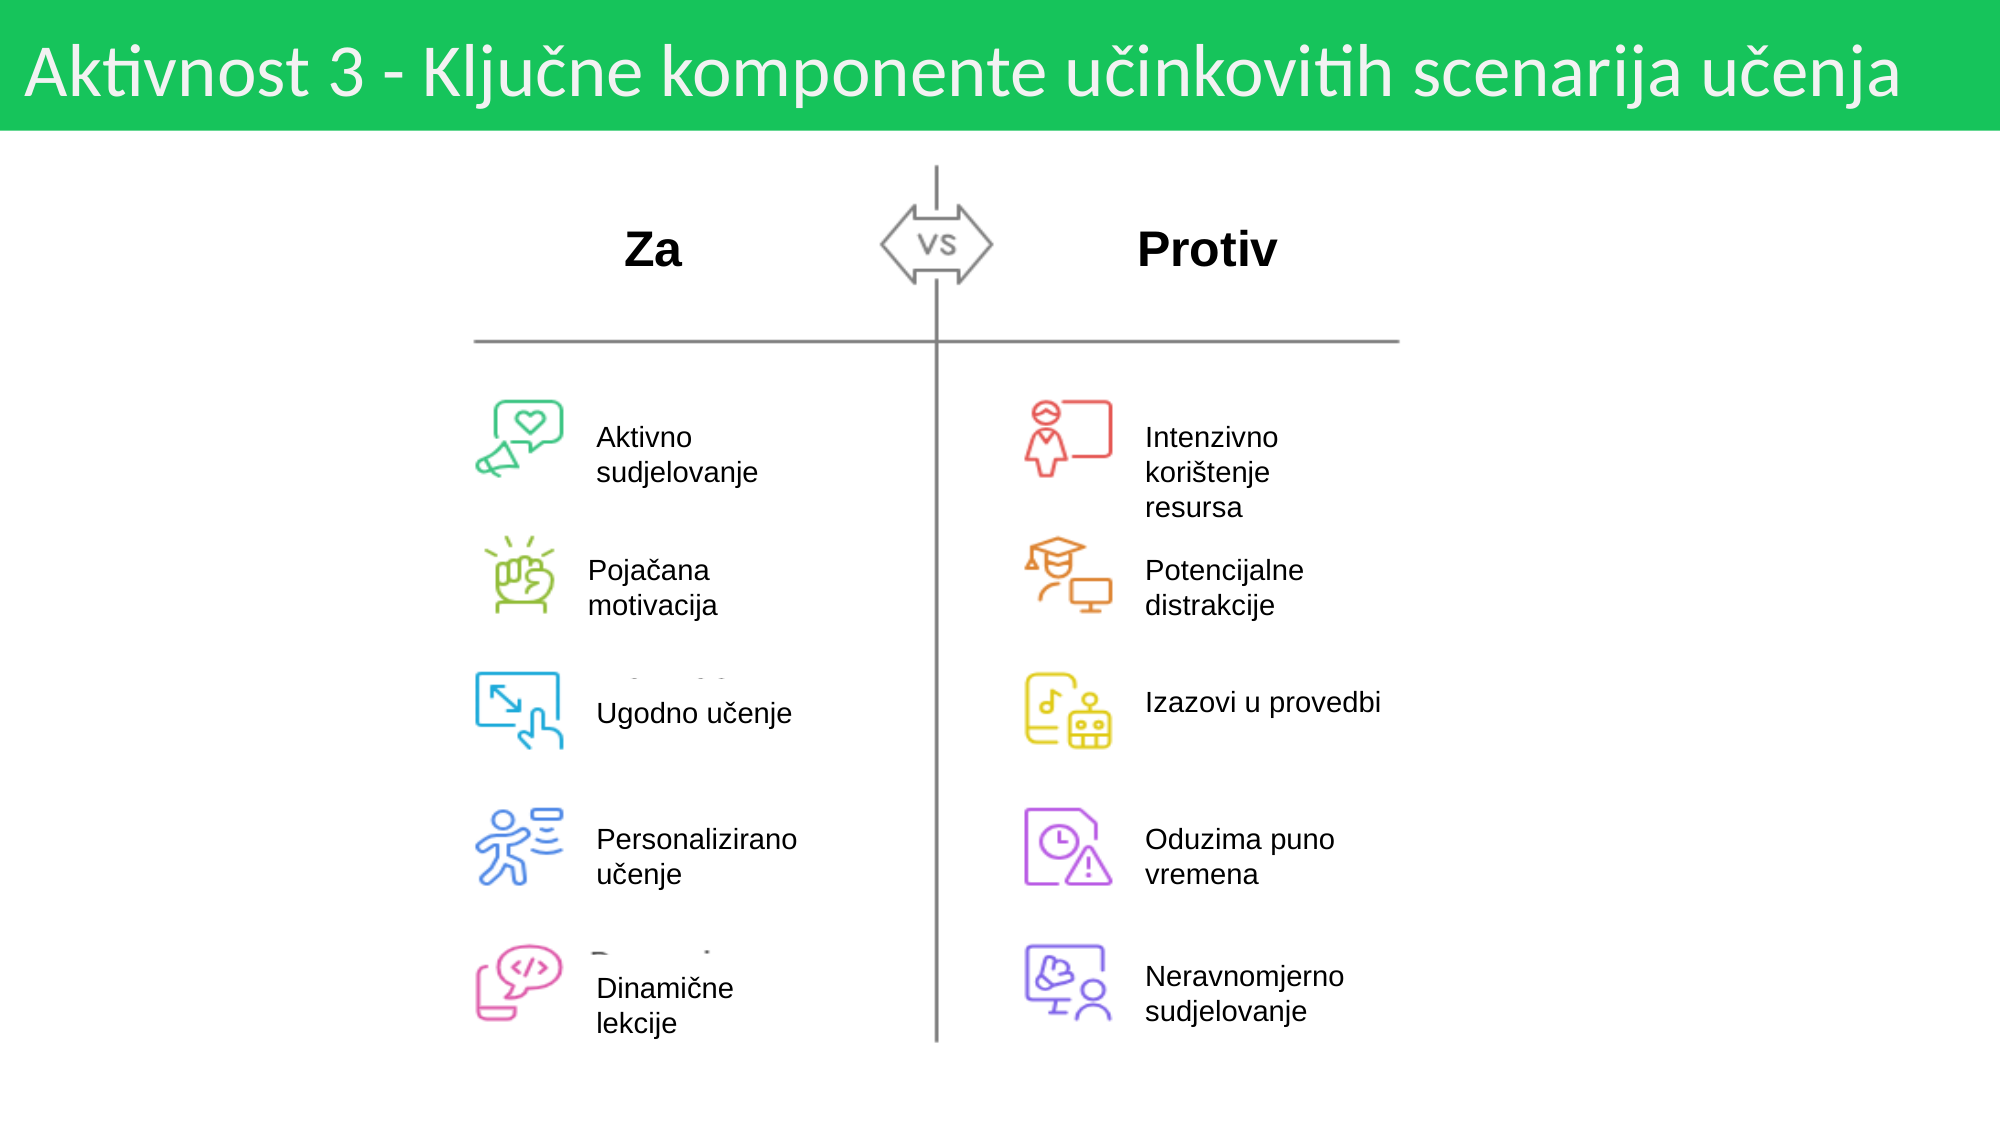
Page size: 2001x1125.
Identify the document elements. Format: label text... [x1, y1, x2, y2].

picture [431, 157, 1467, 1120]
title Aktivnost 3 - Ključne komponente učinkovitih scenarija učenja [16, 13, 1976, 131]
